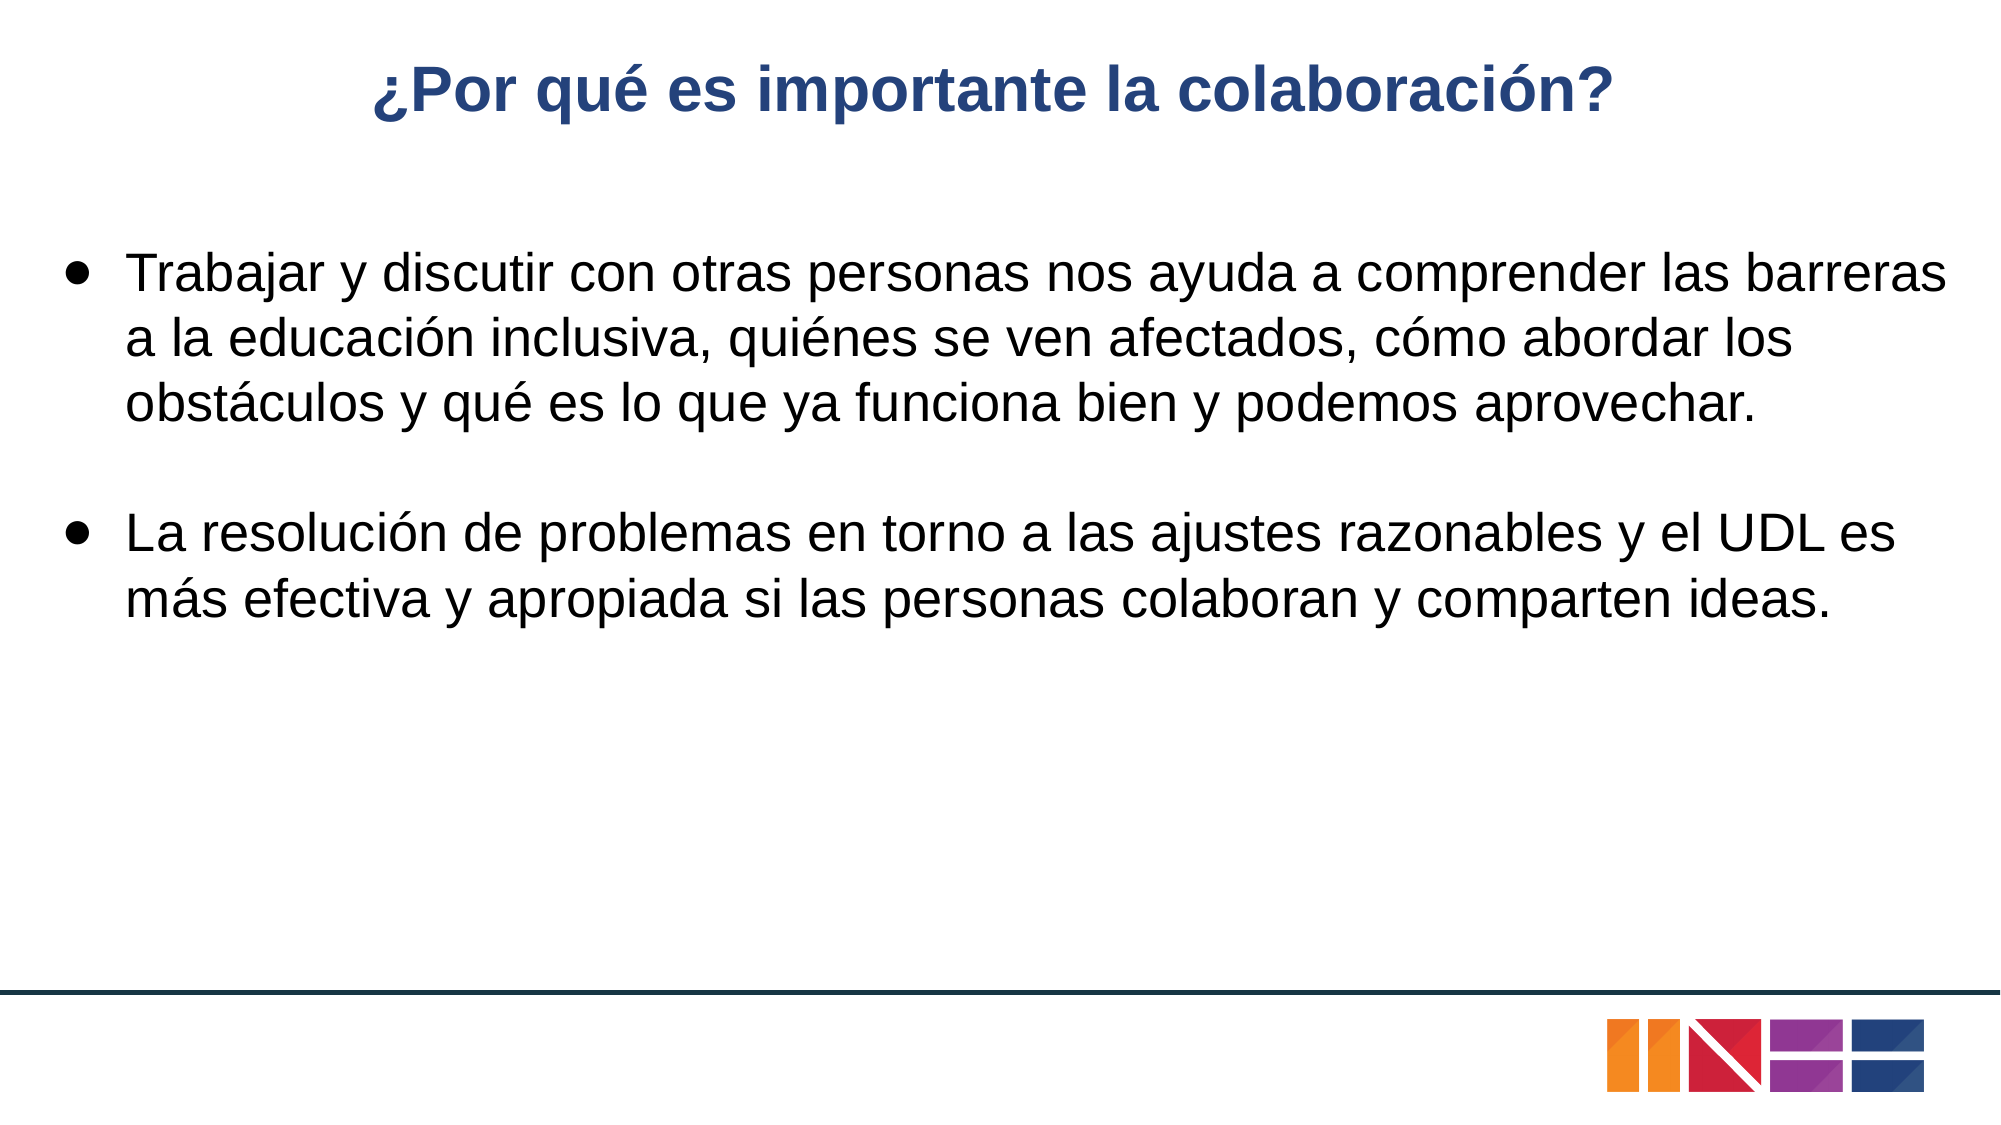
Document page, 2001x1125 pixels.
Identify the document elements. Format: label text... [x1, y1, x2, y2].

picture [1607, 1019, 1924, 1092]
title ¿Por qué es importante la colaboración? [31, 28, 1957, 145]
list Trabajar y discutir con otras personas nos ayuda a comprender las barreras a la educación inclusiva, quiénes se ven afectados, cómo abordar los obstáculos y qué es lo que ya funciona bien y podemos aprovechar. La resolución de problemas en torno a las ajustes razonables y el UDL es más efectiva y apropiada si las personas colaboran y comparten ideas. [31, 218, 1971, 935]
